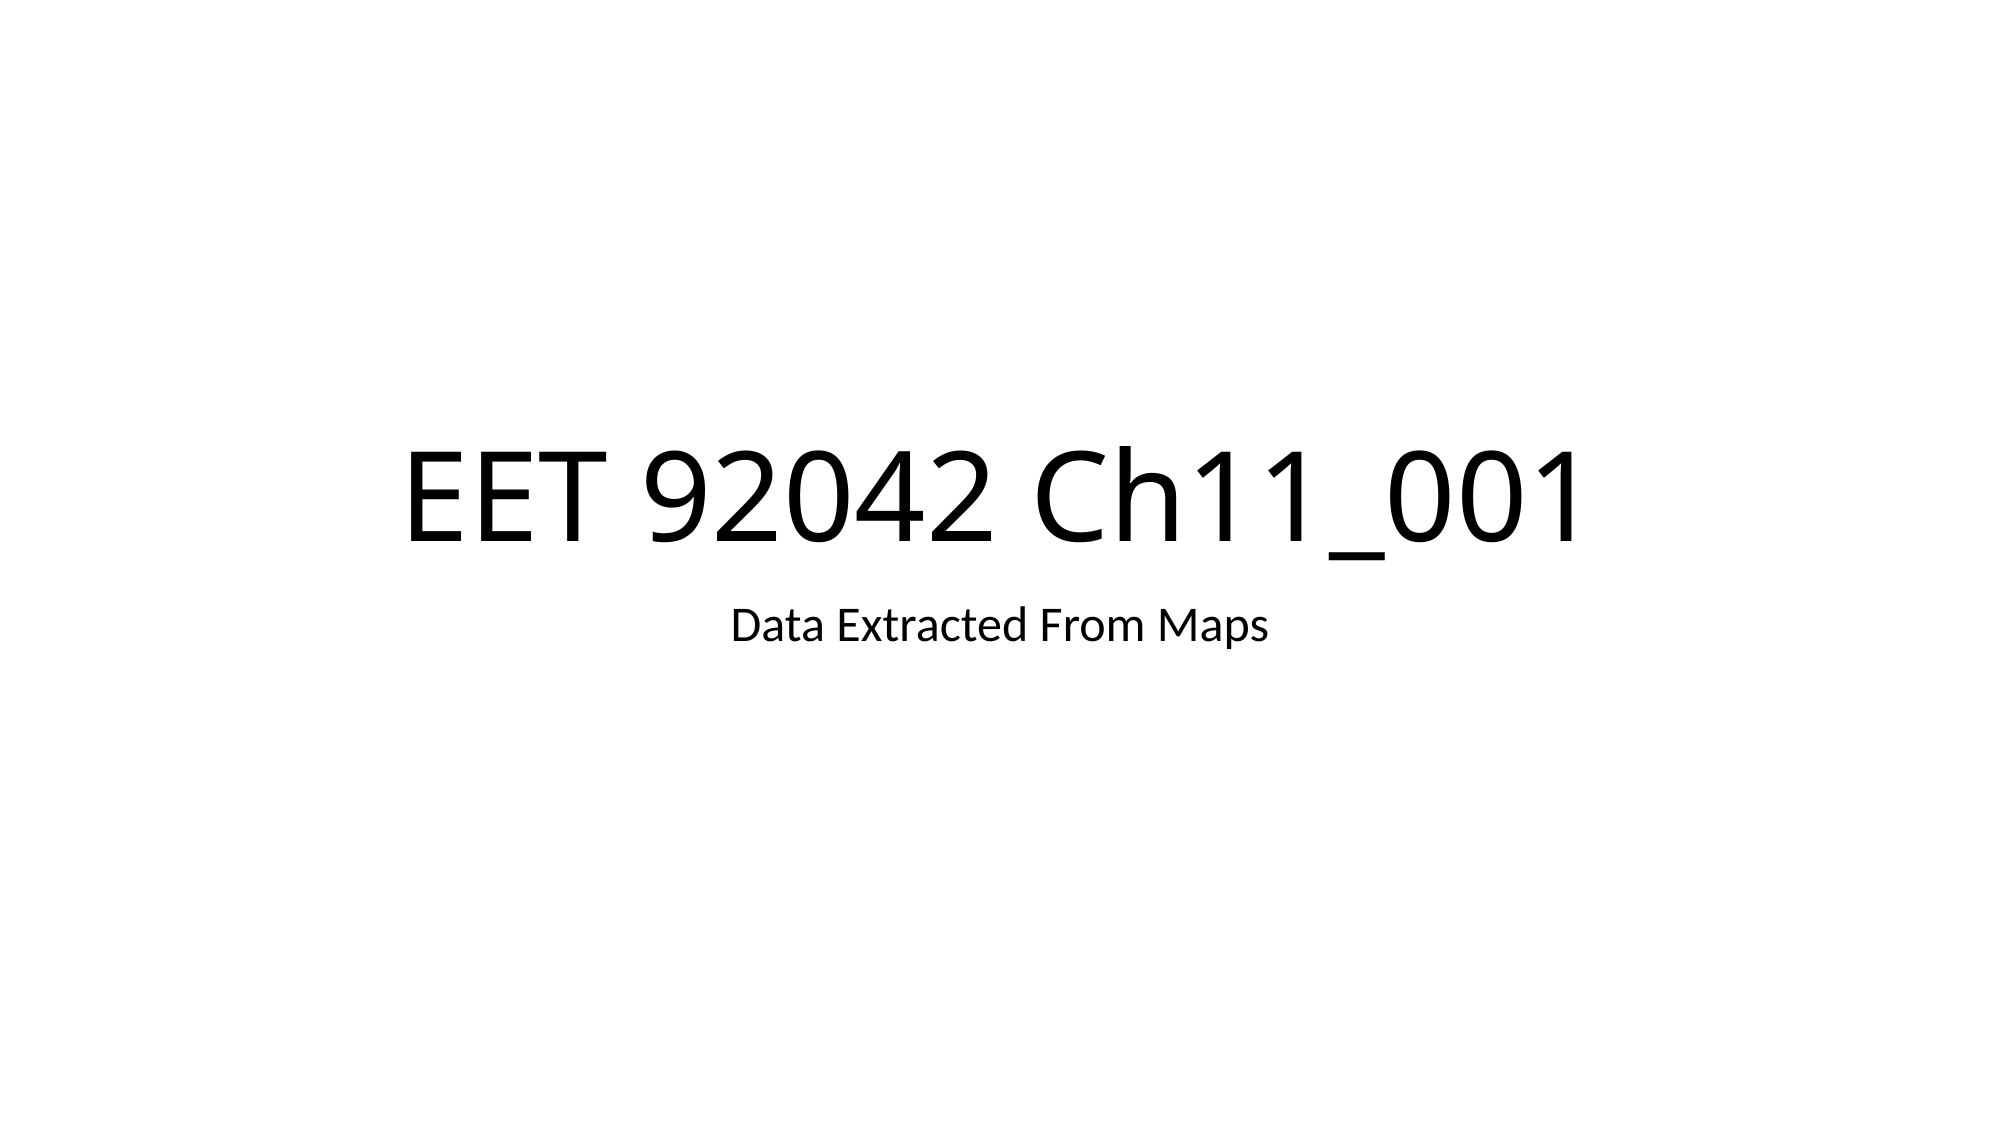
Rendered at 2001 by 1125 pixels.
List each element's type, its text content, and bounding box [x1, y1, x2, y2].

subtitle Data Extracted From Maps [249, 590, 1750, 863]
title EET 92042 Ch11_001 [249, 184, 1750, 576]
